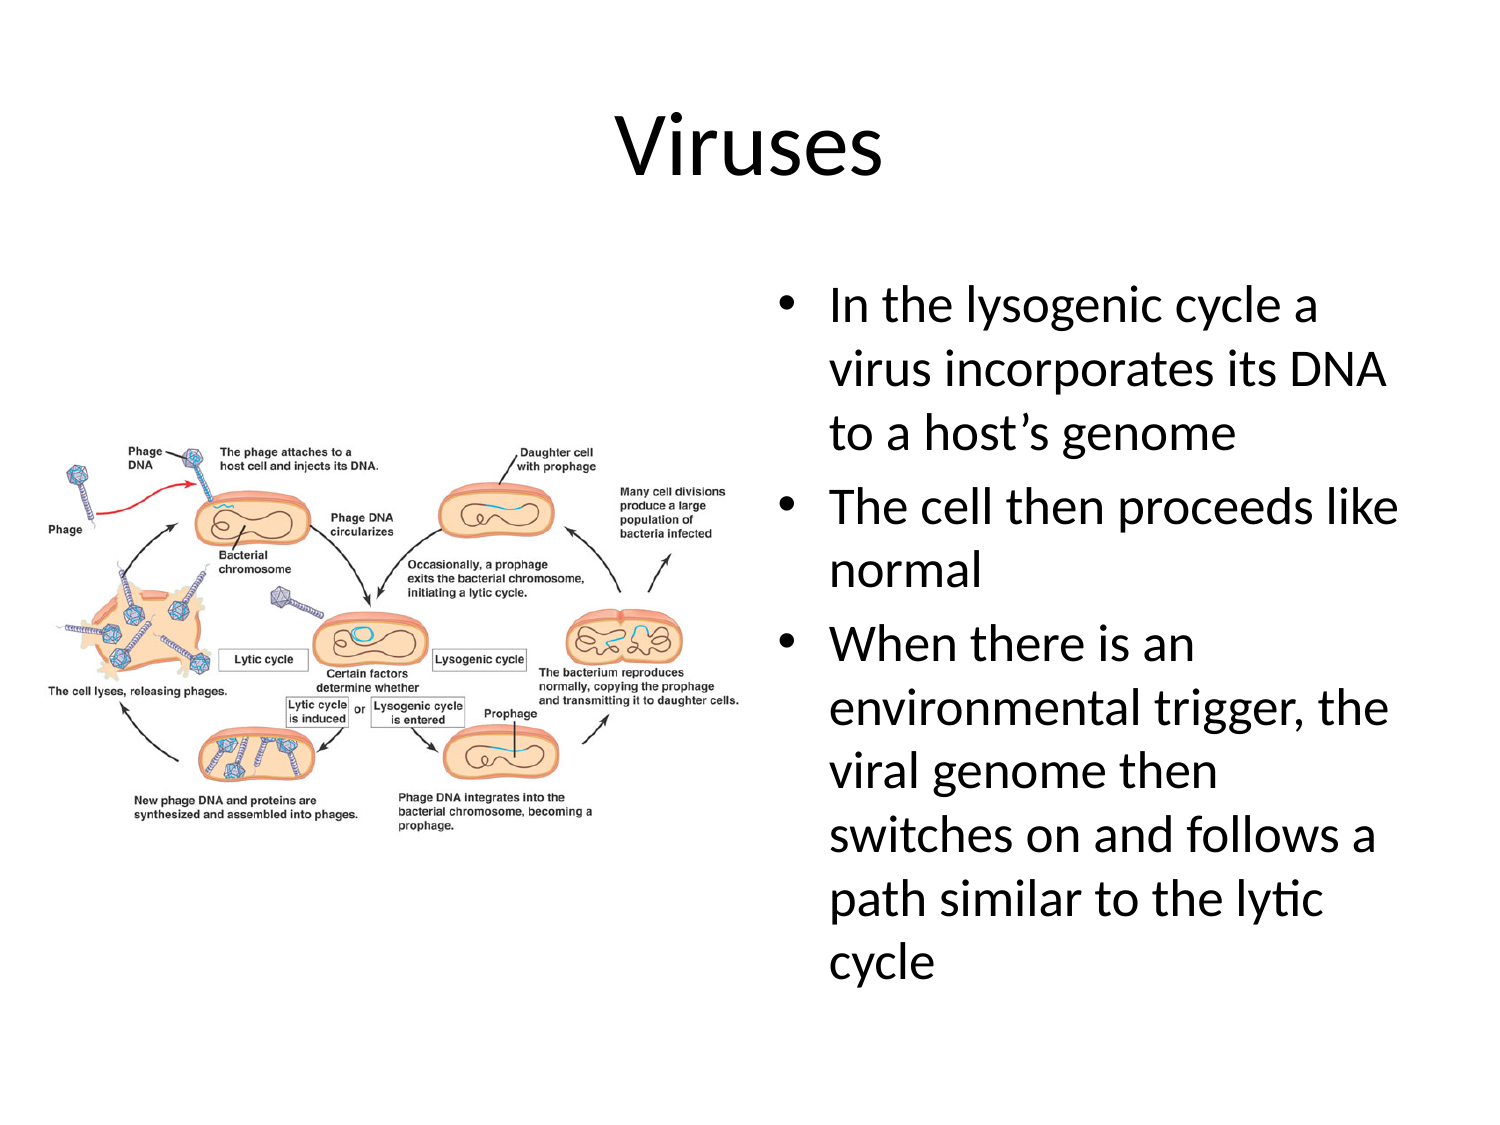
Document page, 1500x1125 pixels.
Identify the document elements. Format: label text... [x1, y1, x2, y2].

picture [37, 437, 740, 838]
list In the lysogenic cycle a virus incorporates its DNA to a host’s genome The cell then proceeds like normal When there is an environmental trigger, the viral genome then switches on and follows a path similar to the lytic cycle [762, 262, 1425, 1005]
title Viruses [75, 45, 1425, 233]
